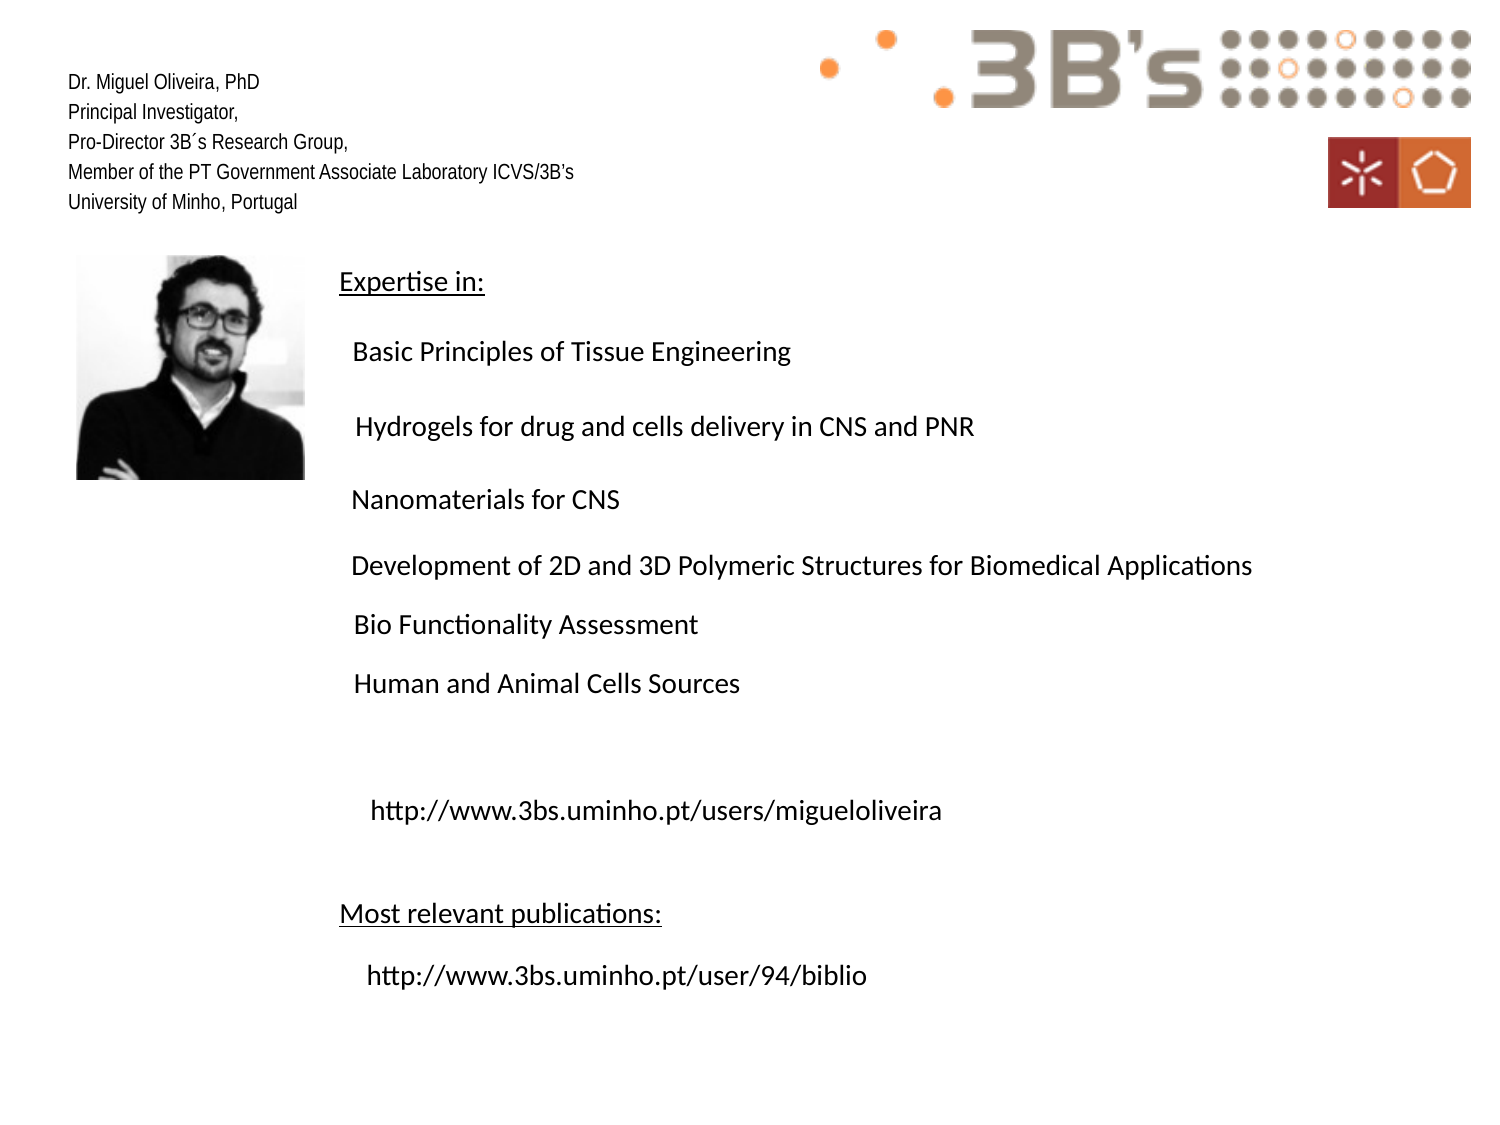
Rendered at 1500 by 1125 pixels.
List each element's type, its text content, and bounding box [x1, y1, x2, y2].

picture [76, 255, 305, 480]
text_box Hydrogels for drug and cells delivery in CNS and PNR [340, 400, 991, 450]
text_box Bio Functionality Assessment [339, 597, 1166, 648]
title Dr. Miguel Oliveira, PhD Principal Investigator, Pro-Director 3B´s Research Group, Member of the PT Government Associate Laboratory ICVS/3B’s University of Minho, Portugal [53, 54, 1329, 296]
text_box Most relevant publications: [324, 886, 1497, 937]
text_box Human and Animal Cells Sources [339, 656, 1180, 707]
text_box Nanomaterials for CNS [336, 472, 1490, 523]
text_box Expertise in: Basic Principles of Tissue Engineering [324, 255, 1497, 375]
picture [1328, 136, 1471, 209]
text_box http://www.3bs.uminho.pt/user/94/biblio [351, 949, 883, 999]
text_box Development of 2D and 3D Polymeric Structures for Biomedical Applications [336, 538, 1500, 589]
text_box http://www.3bs.uminho.pt/users/migueloliveira [355, 783, 958, 834]
picture [820, 30, 1472, 109]
